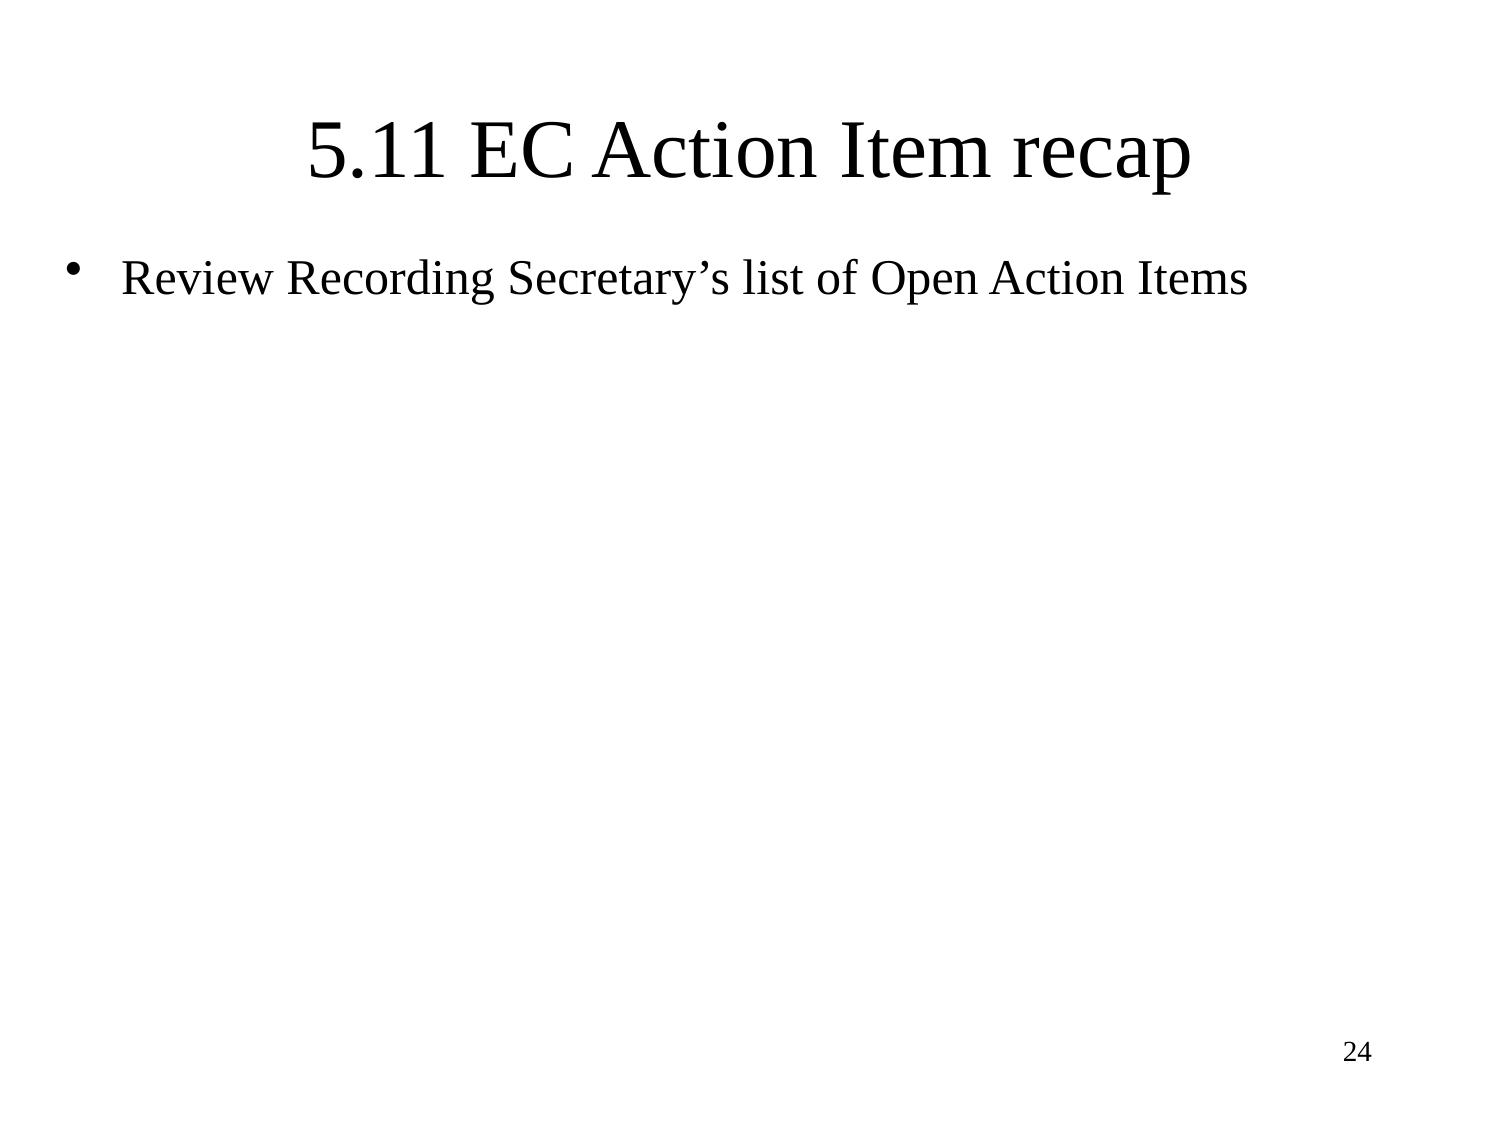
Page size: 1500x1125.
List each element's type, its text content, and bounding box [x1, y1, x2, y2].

slide_number 24 [1074, 1024, 1388, 1101]
title 5.11 EC Action Item recap [112, 49, 1388, 238]
list Review Recording Secretary’s list of Open Action Items [49, 237, 1463, 1088]
